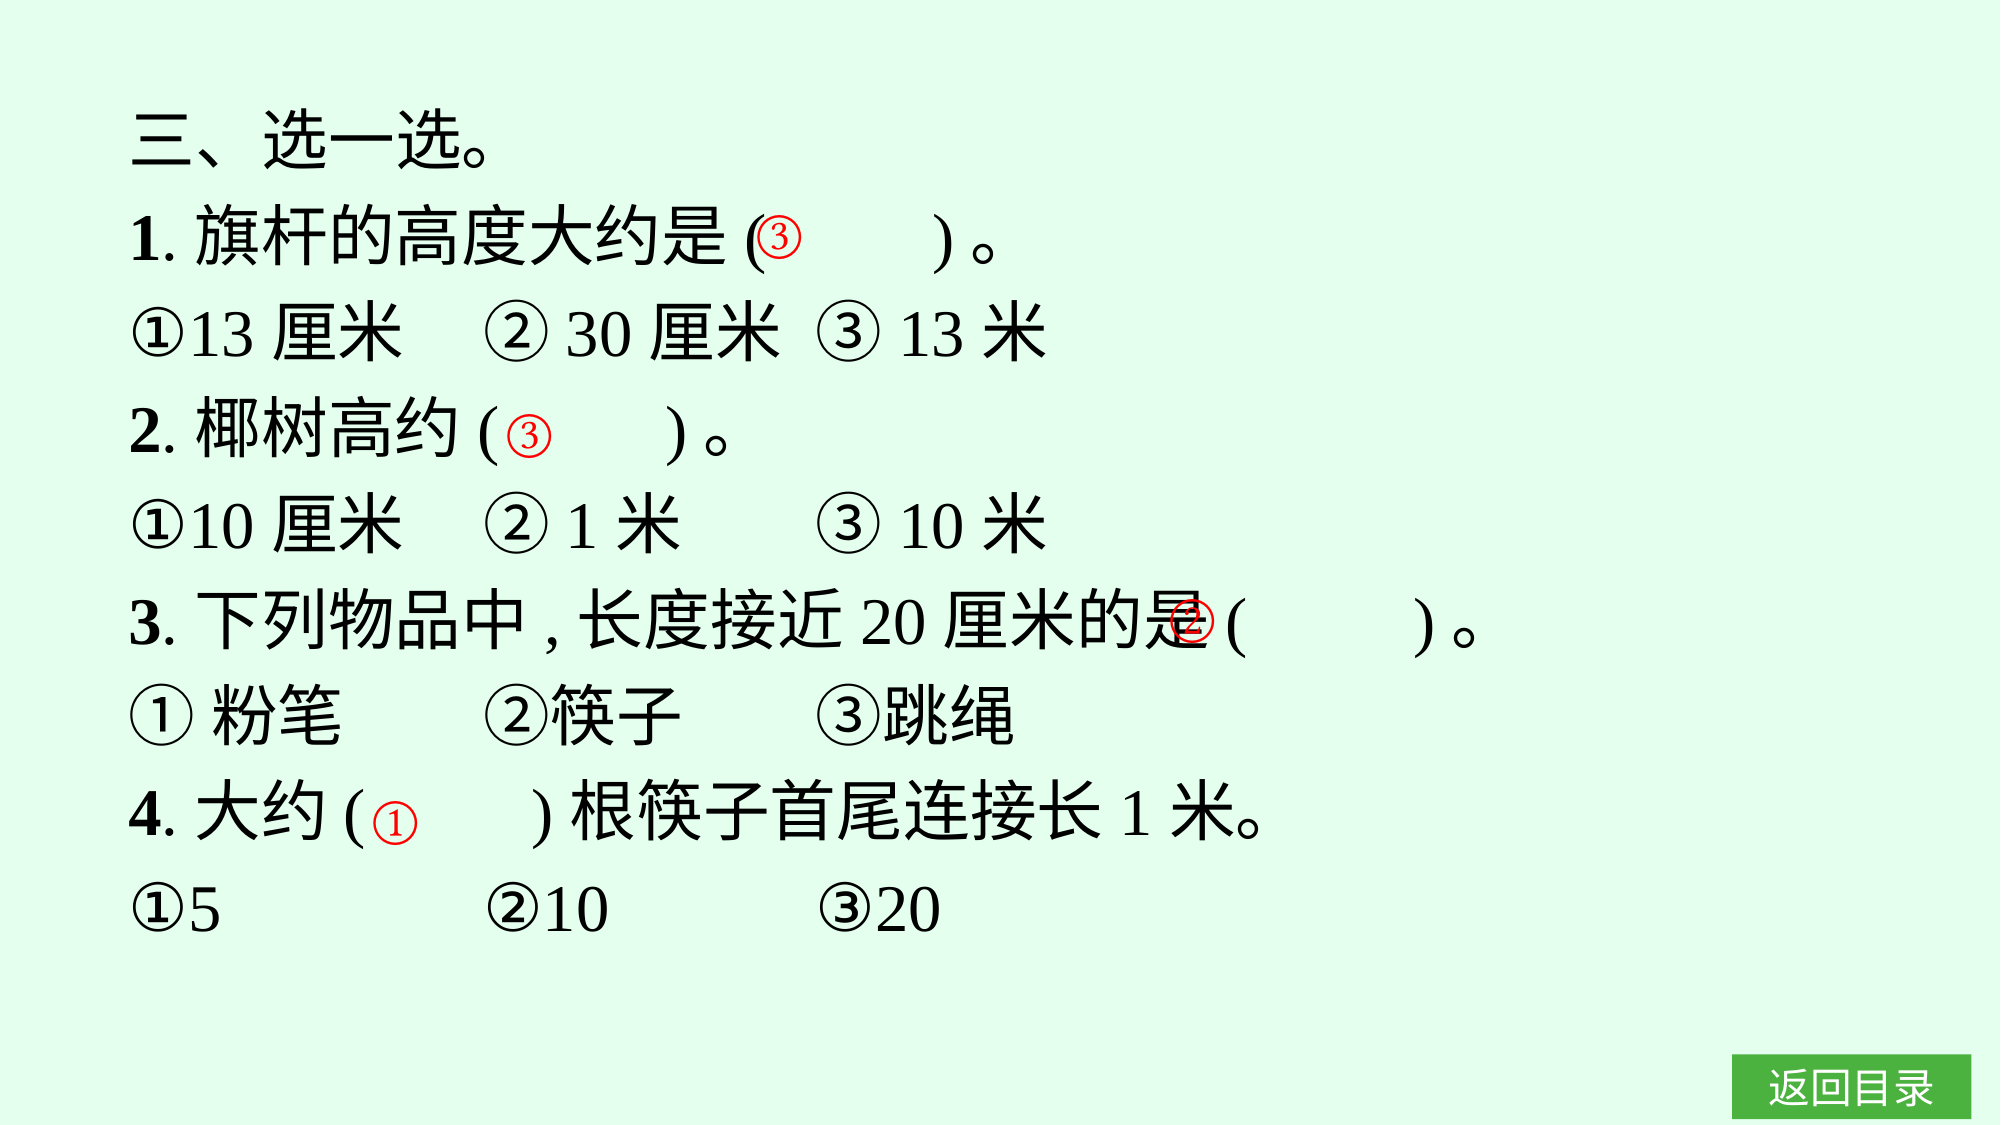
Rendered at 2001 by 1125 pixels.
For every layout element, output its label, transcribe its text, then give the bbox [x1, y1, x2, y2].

text_box ③ [489, 367, 571, 478]
text_box ② [1152, 552, 1233, 664]
text_box ③ [739, 169, 821, 280]
text_box ① [356, 754, 437, 866]
text_box 三、选一选。 1.旗杆的高度大约是( )。 ①13厘米 ②30厘米 ③13米 2.椰树高约( )。 ①10厘米 ②1米 ③10米 3.下列物品中,长度接近20厘米的是( )。 ①粉笔 ②筷子 ③跳绳 4.大约( )根筷子首尾连接长1米。 ①5 ②10 ③20 [113, 74, 1887, 953]
